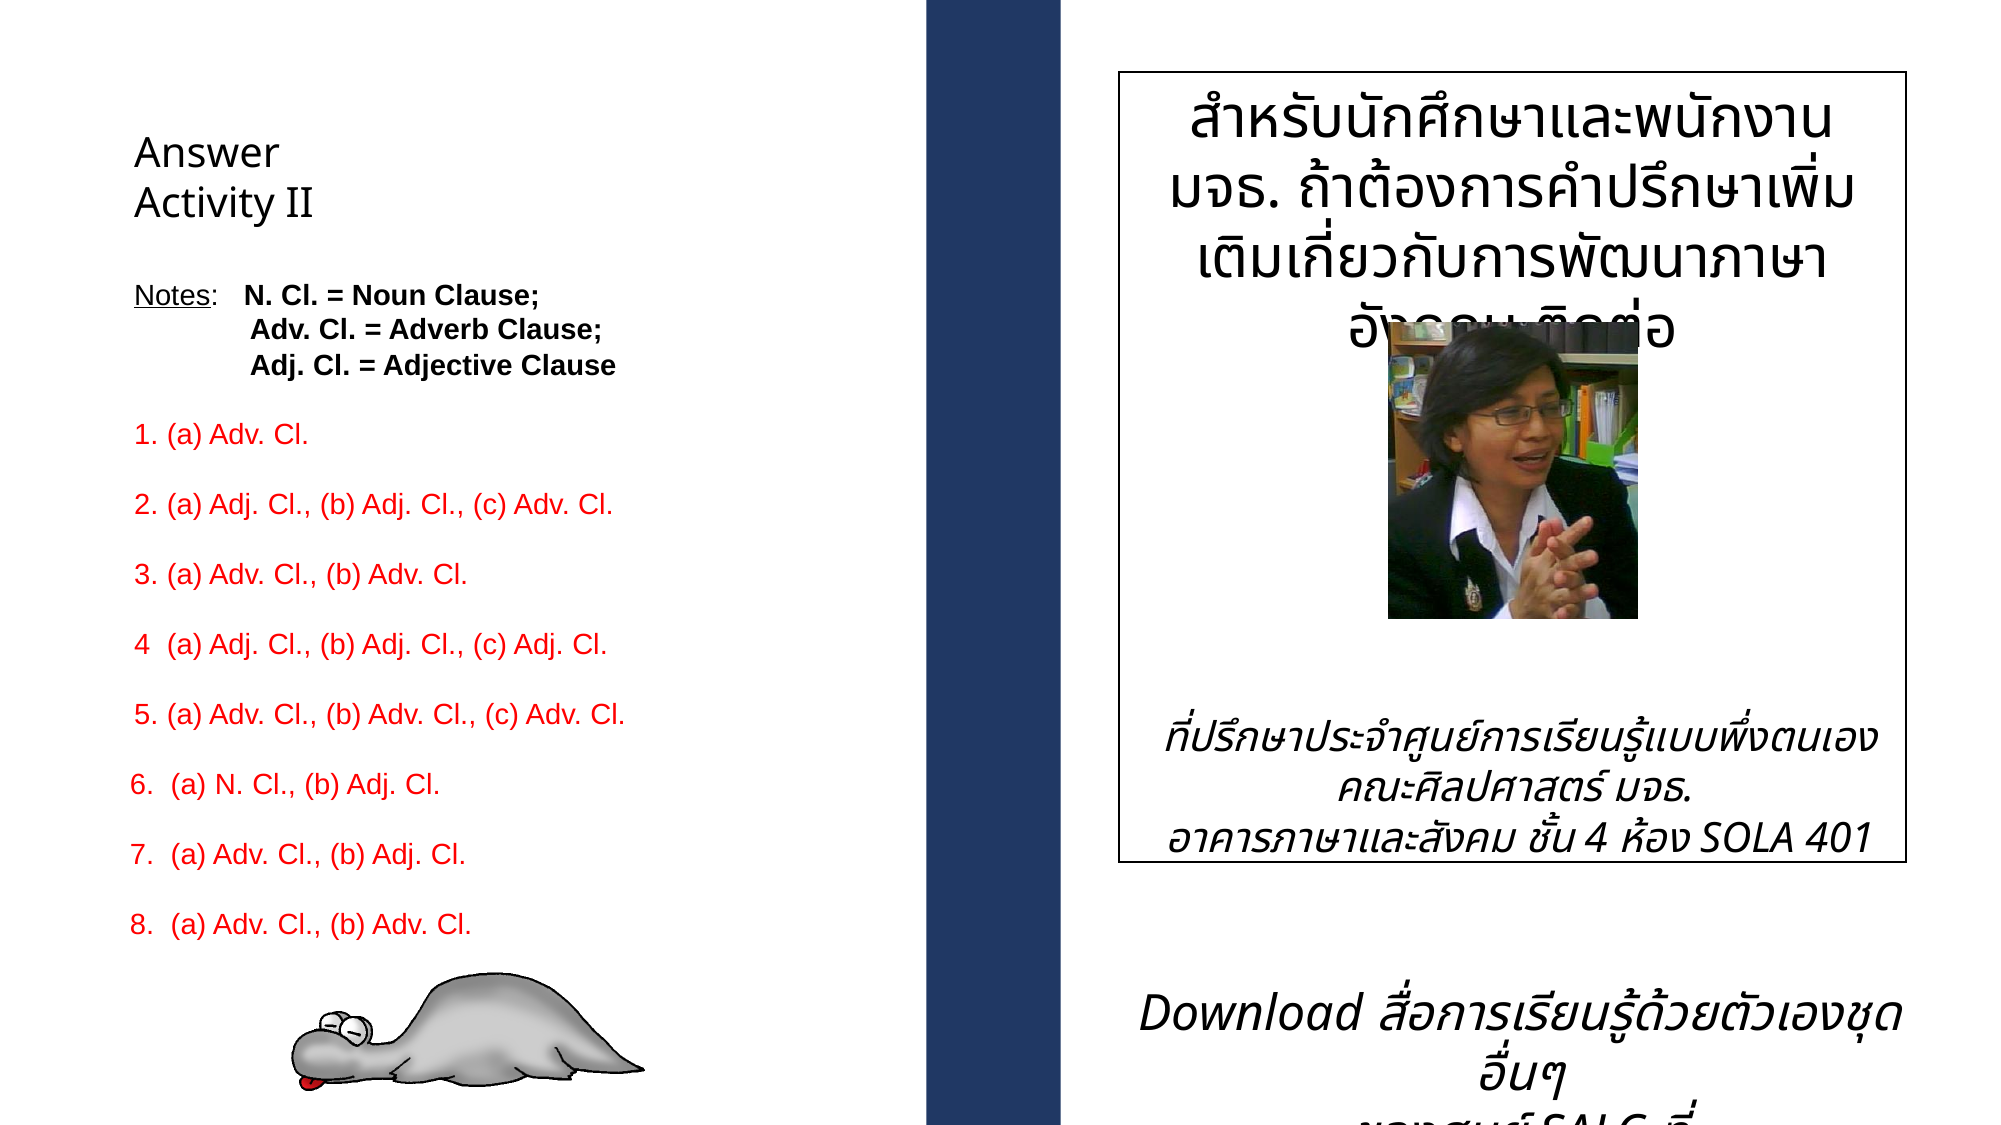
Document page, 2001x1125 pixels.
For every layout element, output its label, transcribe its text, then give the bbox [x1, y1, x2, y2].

picture [281, 951, 656, 1108]
text_box Answer Activity II Notes: N. Cl. = Noun Clause; Adv. Cl. = Adverb Clause; Adj. Cl. = Adjective Clause 1. (a) Adv. Cl. 2. (a) Adj. Cl., (b) Adj. Cl., (c) Adv. Cl. 3. (a) Adv. Cl., (b) Adv. Cl. 4 (a) Adj. Cl., (b) Adj. Cl., (c) Adj. Cl. 5. (a) Adv. Cl., (b) Adv. Cl., (c) Adv. Cl. 6. (a) N. Cl., (b) Adj. Cl. 7. (a) Adv. Cl., (b) Adj. Cl. 8. (a) Adv. Cl., (b) Adv. Cl. [81, 118, 846, 948]
text_box [925, 0, 1062, 1125]
text_box ที่ปรึกษาประจำศูนย์การเรียนรู้แบบพึ่งตนเอง คณะศิลปศาสตร์ มจธ. อาคารภาษาและสังคม ชั้น 4 ห้อง SOLA 401 Download สื่อการเรียนรู้ด้วยตัวเองชุดอื่นๆ ของศูนย์ SALC ที่ http://kmuttsalc.wikispaces.com [1119, 702, 1921, 1125]
picture [1388, 322, 1638, 619]
text_box สำหรับนักศึกษาและพนักงาน มจธ. ถ้าต้องการคำปรึกษาเพิ่มเติมเกี่ยวกับการพัฒนาภาษาอังกฤษ ติดต่อ [1118, 71, 1907, 863]
